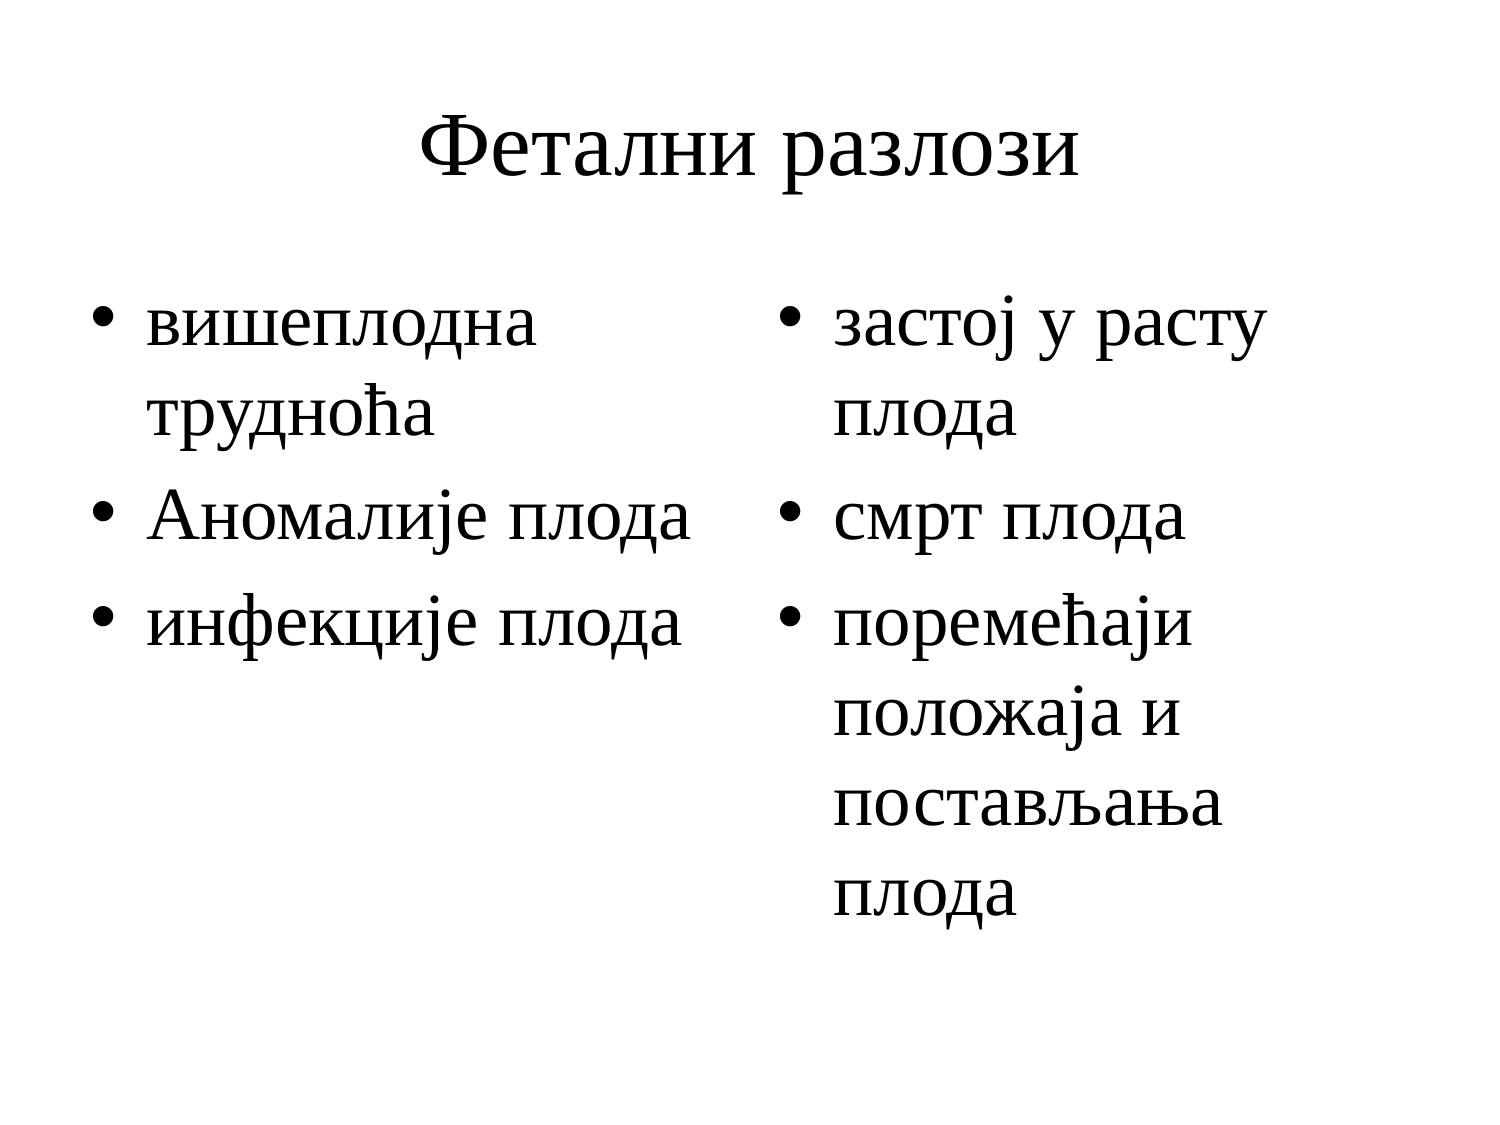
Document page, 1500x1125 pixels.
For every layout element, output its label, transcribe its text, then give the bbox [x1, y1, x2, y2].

list застој у расту плода смрт плода поремећаји положаја и постављања плода [762, 262, 1425, 1005]
list вишеплодна трудноћа Аномалије плода инфекције плода [75, 262, 738, 1005]
title Фетални разлози [75, 45, 1425, 233]
